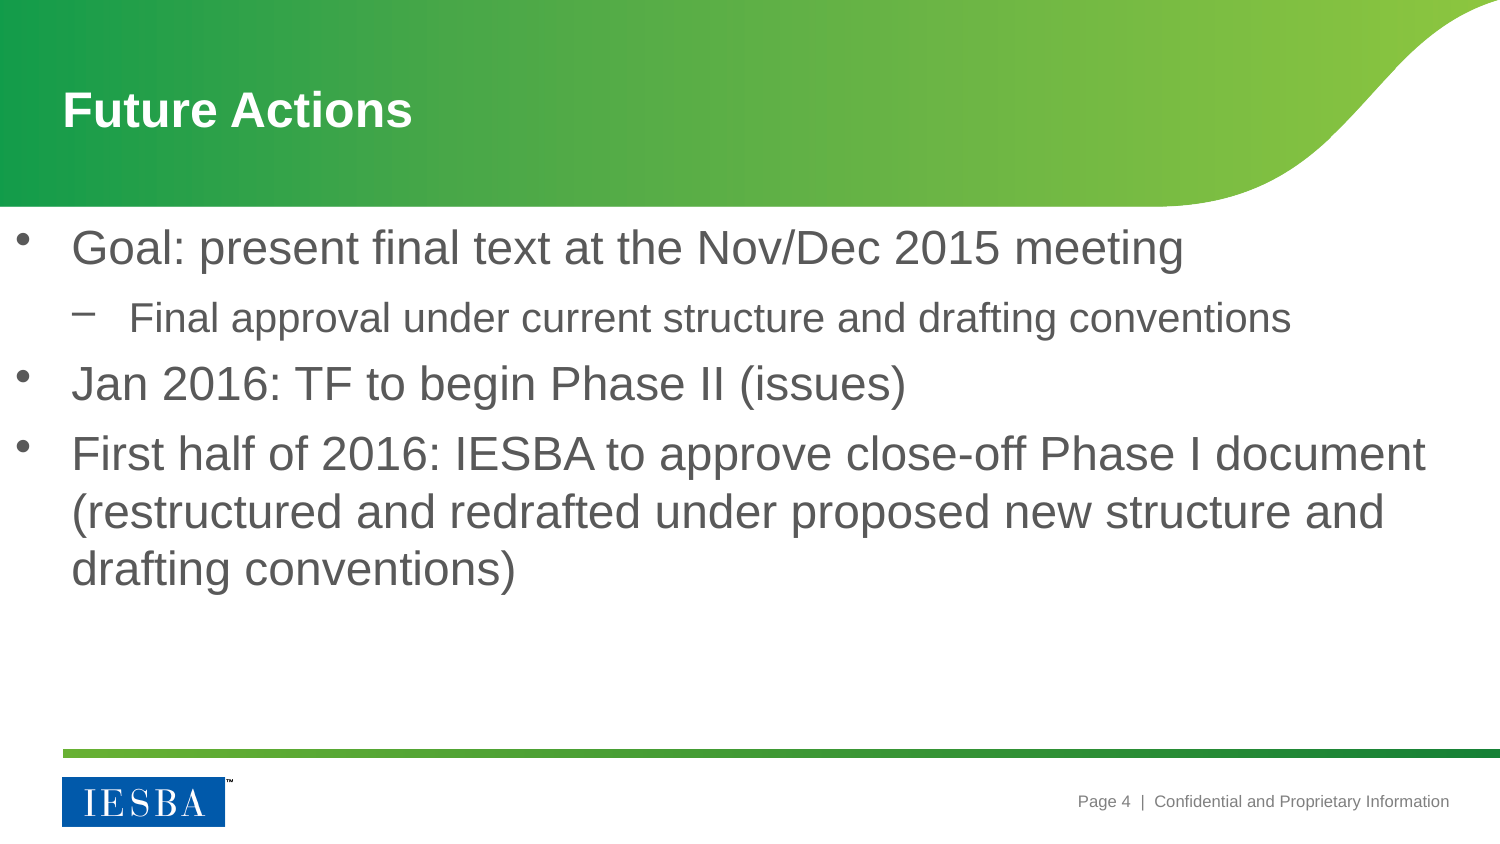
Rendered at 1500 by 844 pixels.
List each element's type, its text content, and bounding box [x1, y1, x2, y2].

picture [0, 0, 1500, 207]
picture [62, 777, 233, 827]
title Future Actions [62, 75, 1300, 141]
list Goal: present final text at the Nov/Dec 2015 meeting Final approval under current structure and drafting conventions Jan 2016: TF to begin Phase II (issues) First half of 2016: IESBA to approve close-off Phase I document (restructured and redrafted under proposed new structure and drafting conventions) [0, 209, 1500, 747]
